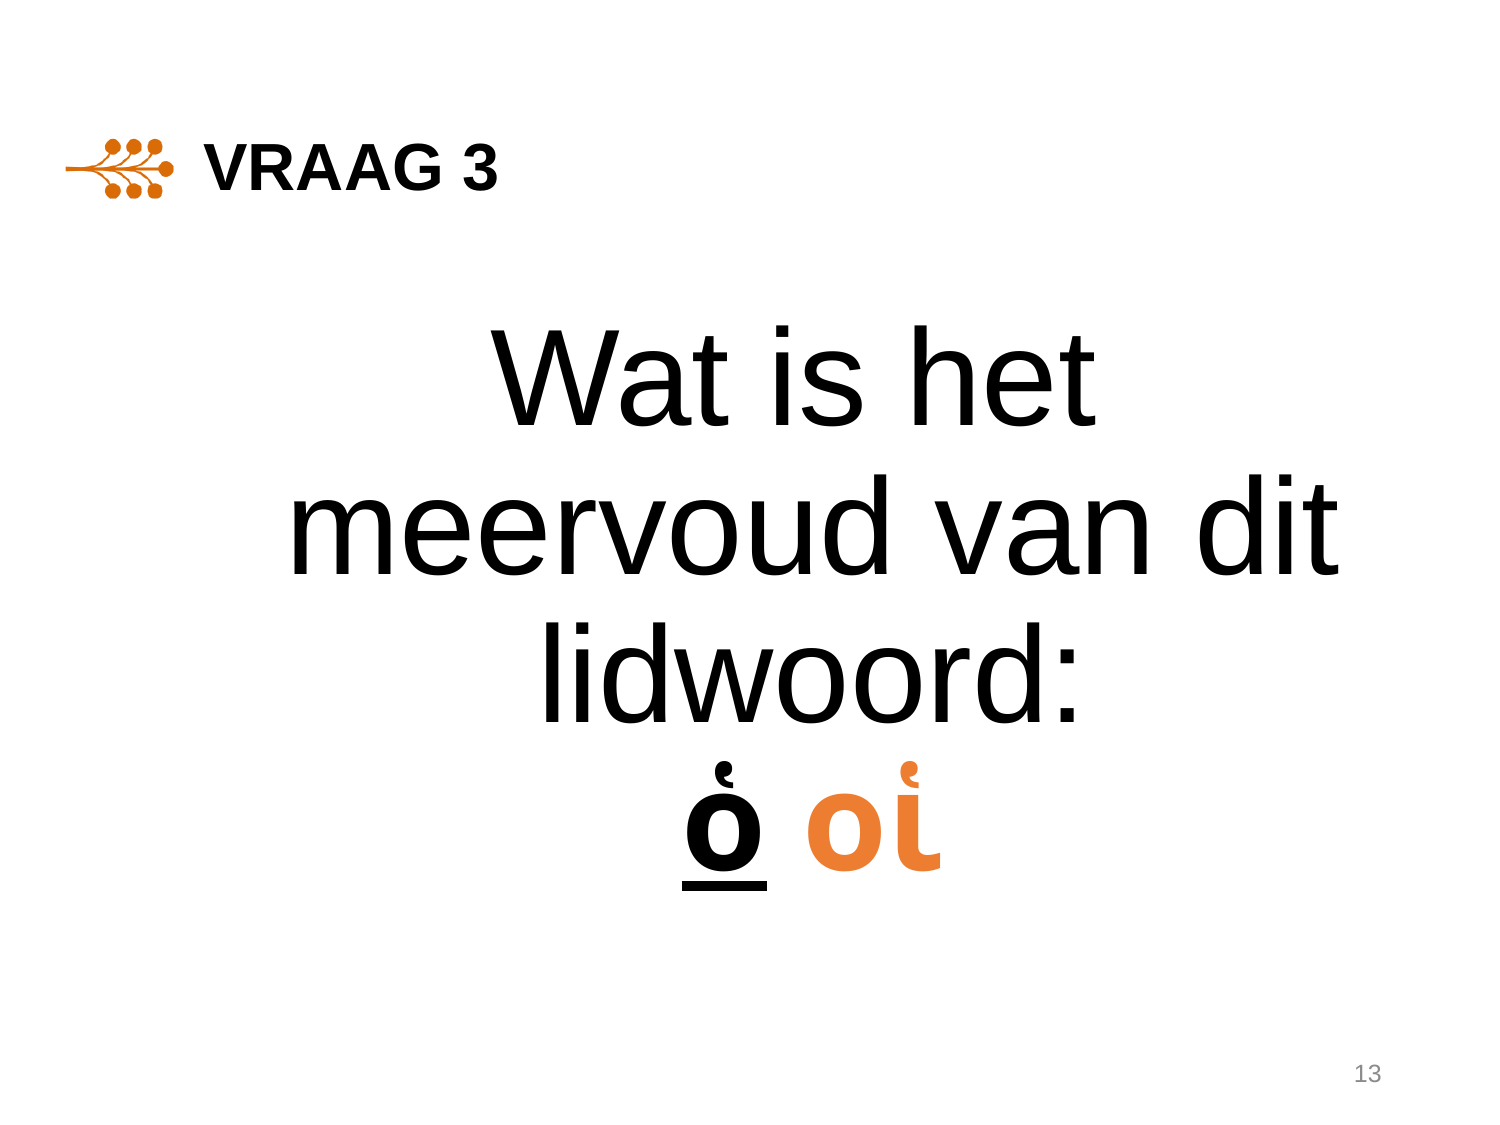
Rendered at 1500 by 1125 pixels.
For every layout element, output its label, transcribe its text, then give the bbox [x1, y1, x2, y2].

title Vraag 3 [188, 59, 1397, 278]
picture [65, 138, 174, 199]
list Wat is het meervoud van dit lidwoord: ὁ οἱ [190, 299, 1397, 1014]
slide_number 13 [1059, 1042, 1397, 1103]
